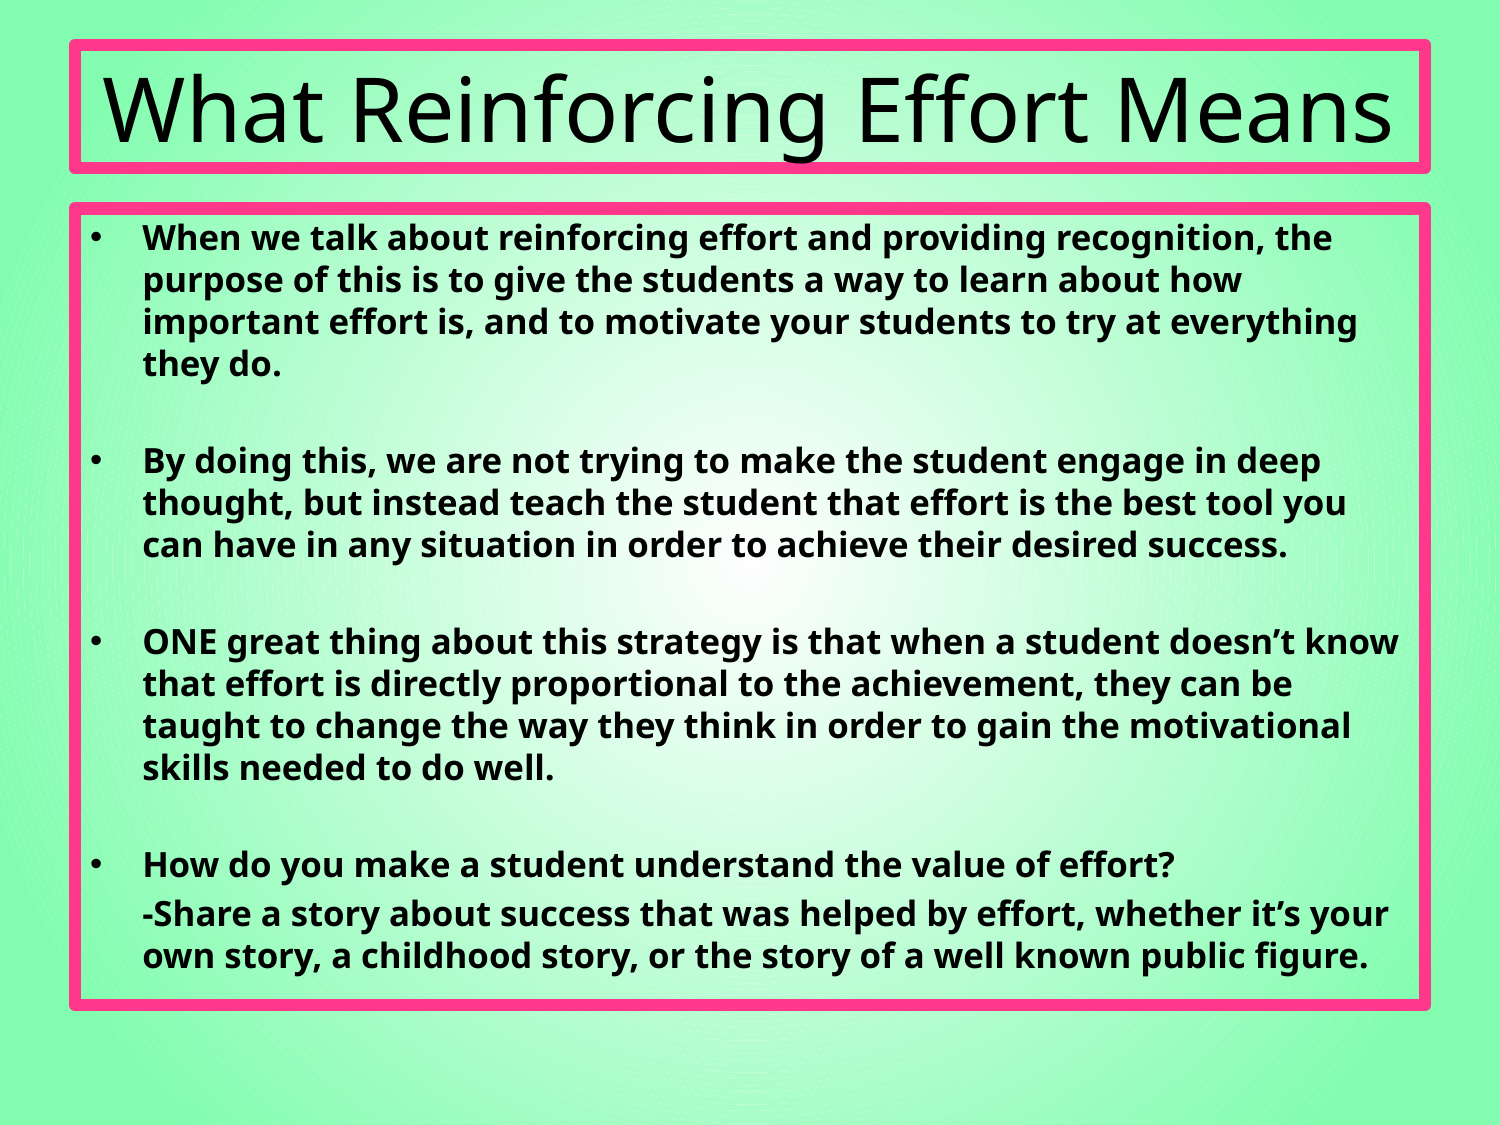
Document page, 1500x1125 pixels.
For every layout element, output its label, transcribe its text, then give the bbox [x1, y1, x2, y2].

title What Reinforcing Effort Means [75, 45, 1425, 169]
list When we talk about reinforcing effort and providing recognition, the purpose of this is to give the students a way to learn about how important effort is, and to motivate your students to try at everything they do. By doing this, we are not trying to make the student engage in deep thought, but instead teach the student that effort is the best tool you can have in any situation in order to achieve their desired success. ONE great thing about this strategy is that when a student doesn’t know that effort is directly proportional to the achievement, they can be taught to change the way they think in order to gain the motivational skills needed to do well. How do you make a student understand the value of effort? -Share a story about success that was helped by effort, whether it’s your own story, a childhood story, or the story of a well known public figure. [75, 208, 1425, 1005]
